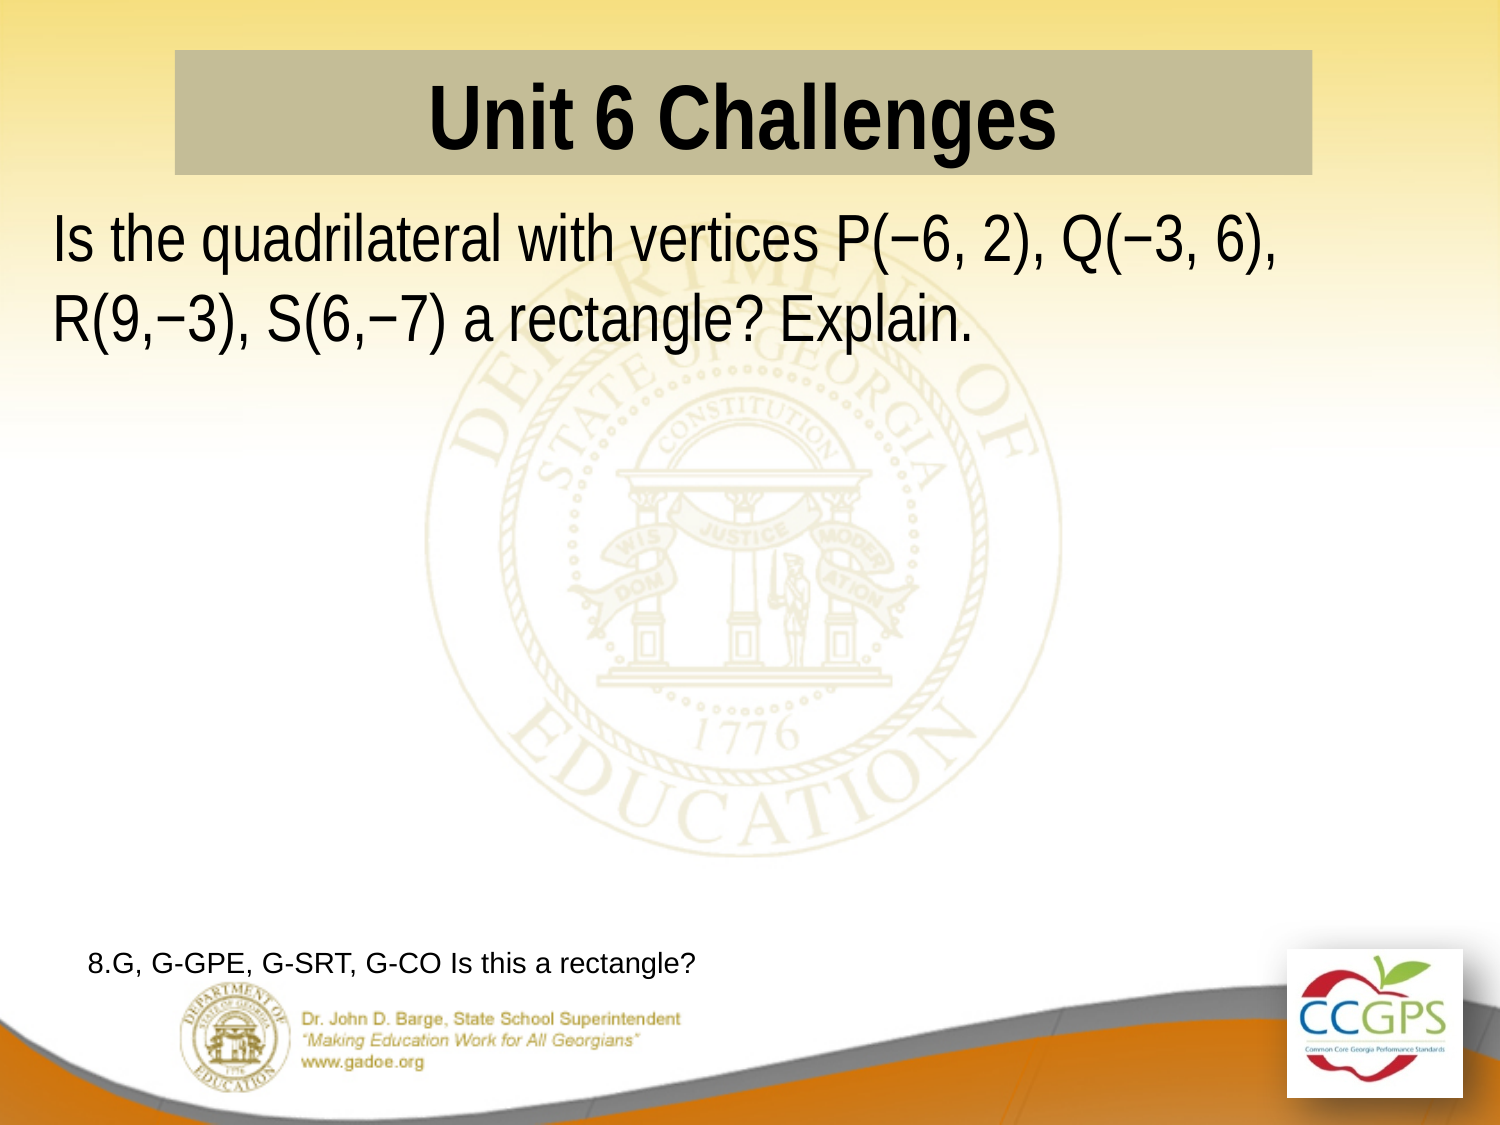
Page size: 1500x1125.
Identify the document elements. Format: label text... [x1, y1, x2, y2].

text_box 8.G, G-GPE, G-SRT, G-CO Is this a rectangle? [72, 937, 721, 988]
list Is the quadrilateral with vertices P(−6, 2), Q(−3, 6), R(9,−3), S(6,−7) a rectangle? Explain. [37, 187, 1463, 951]
picture [0, 0, 1500, 1125]
title Unit 6 Challenges [174, 49, 1313, 176]
